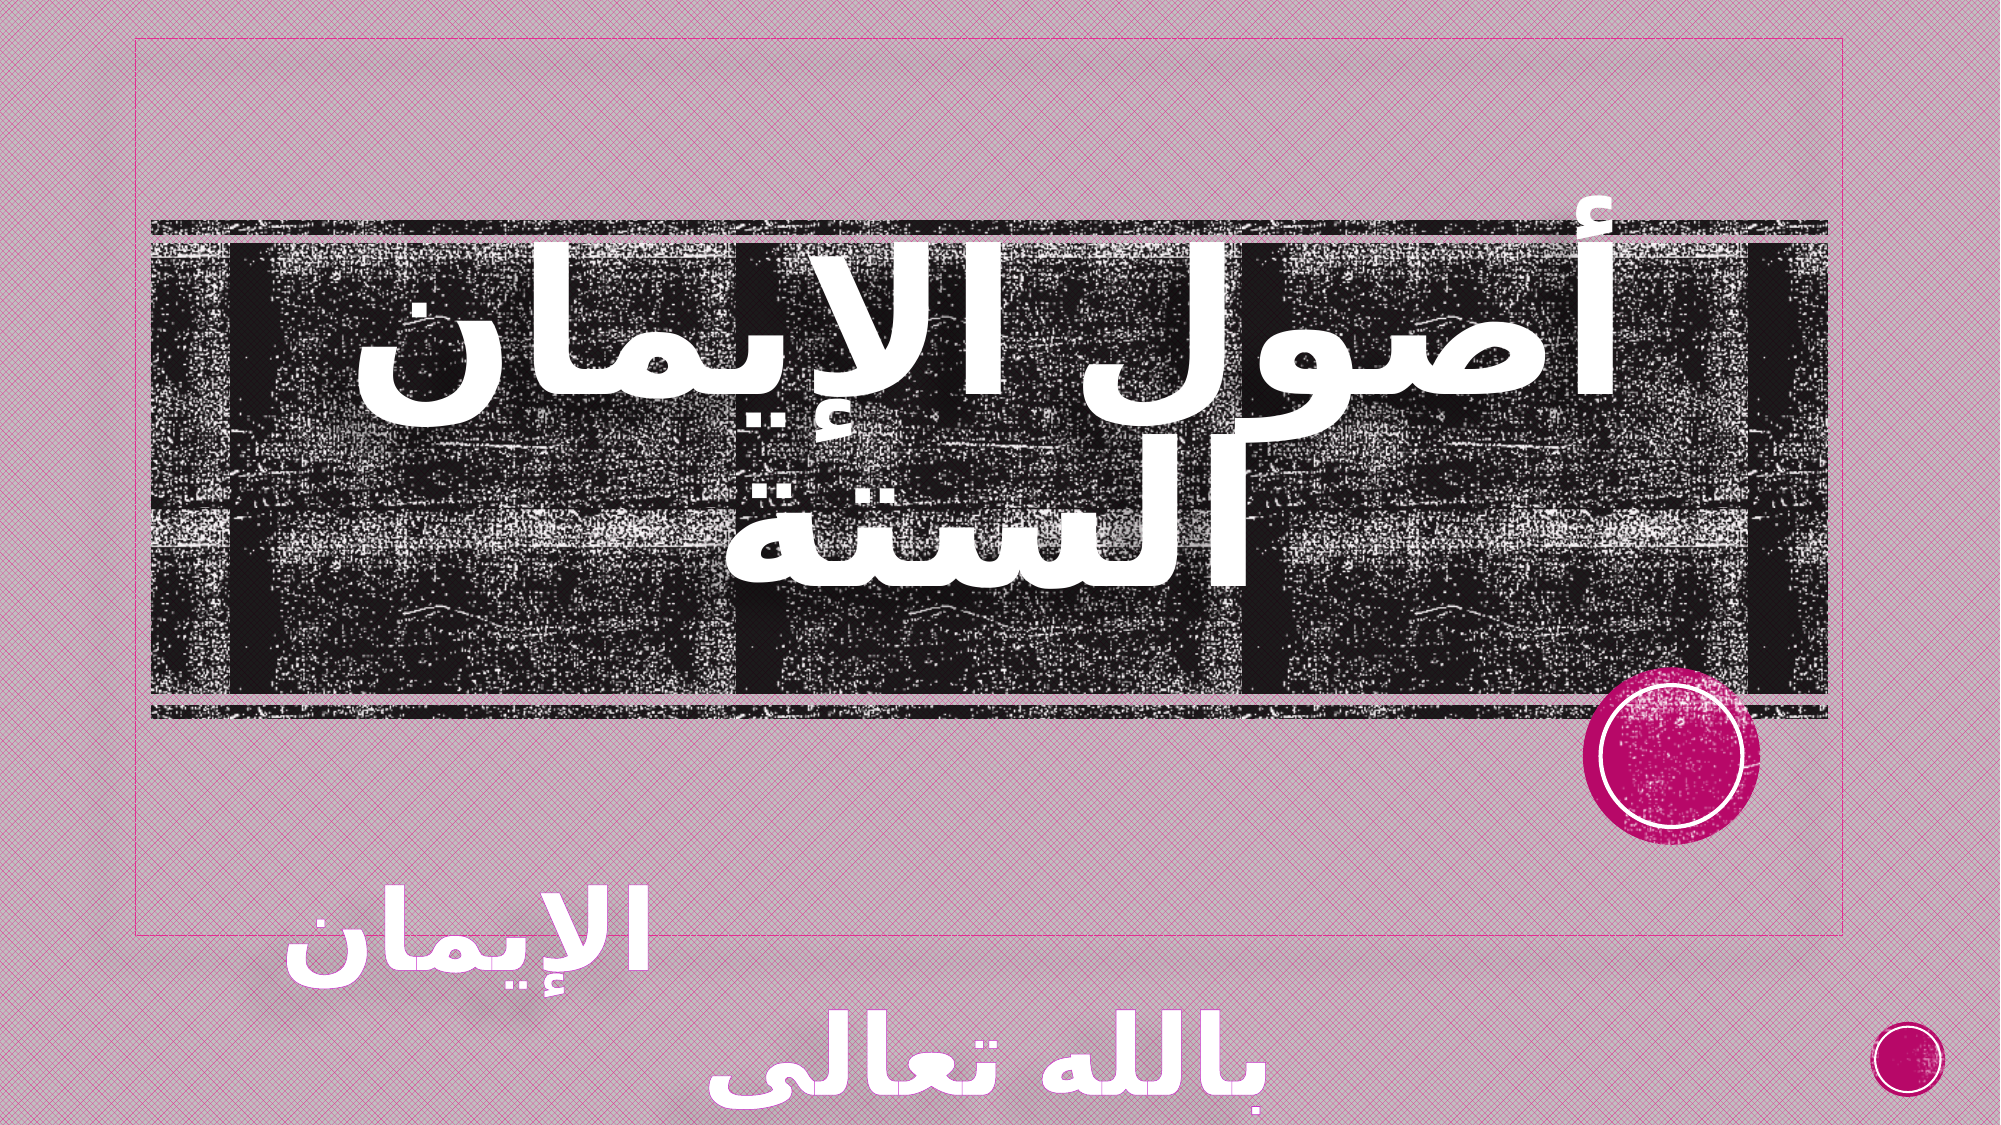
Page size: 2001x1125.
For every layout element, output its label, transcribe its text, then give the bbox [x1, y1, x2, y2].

title أصول الإيمان الستة الإيمان بالله تعالى [135, 38, 1843, 936]
